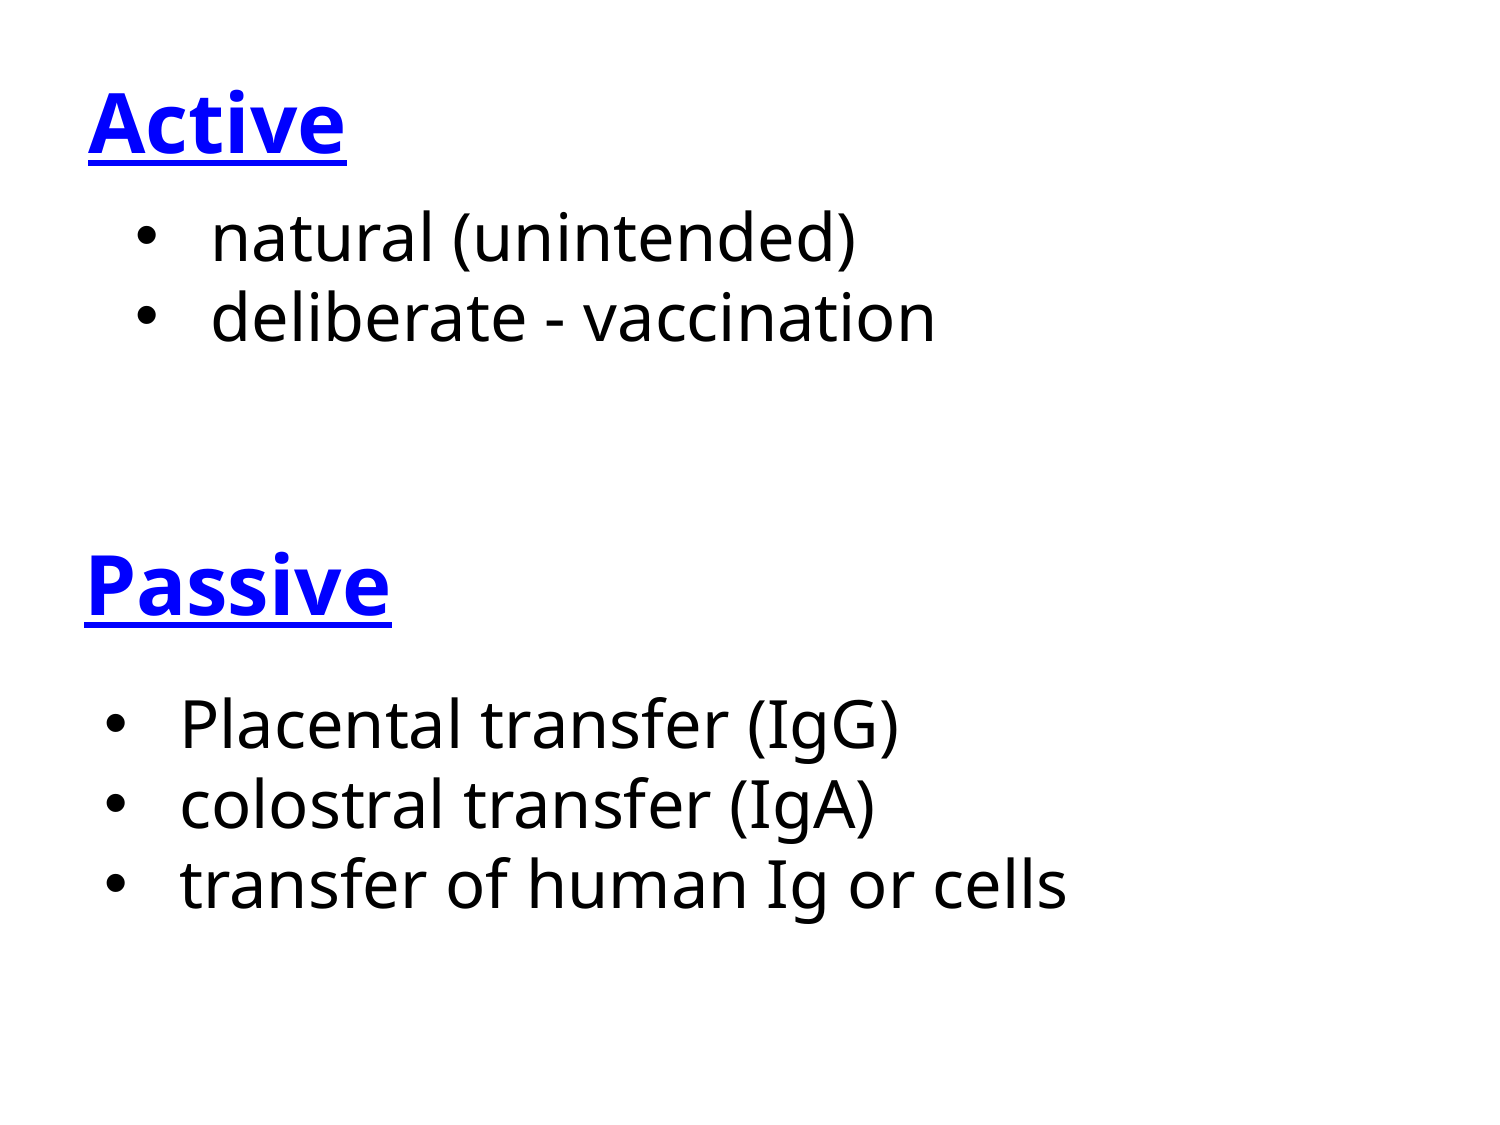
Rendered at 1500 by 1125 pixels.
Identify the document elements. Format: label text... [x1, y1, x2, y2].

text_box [87, 524, 1024, 1115]
text_box Active [73, 62, 362, 178]
text_box natural (unintended) deliberate - vaccination [120, 187, 954, 443]
